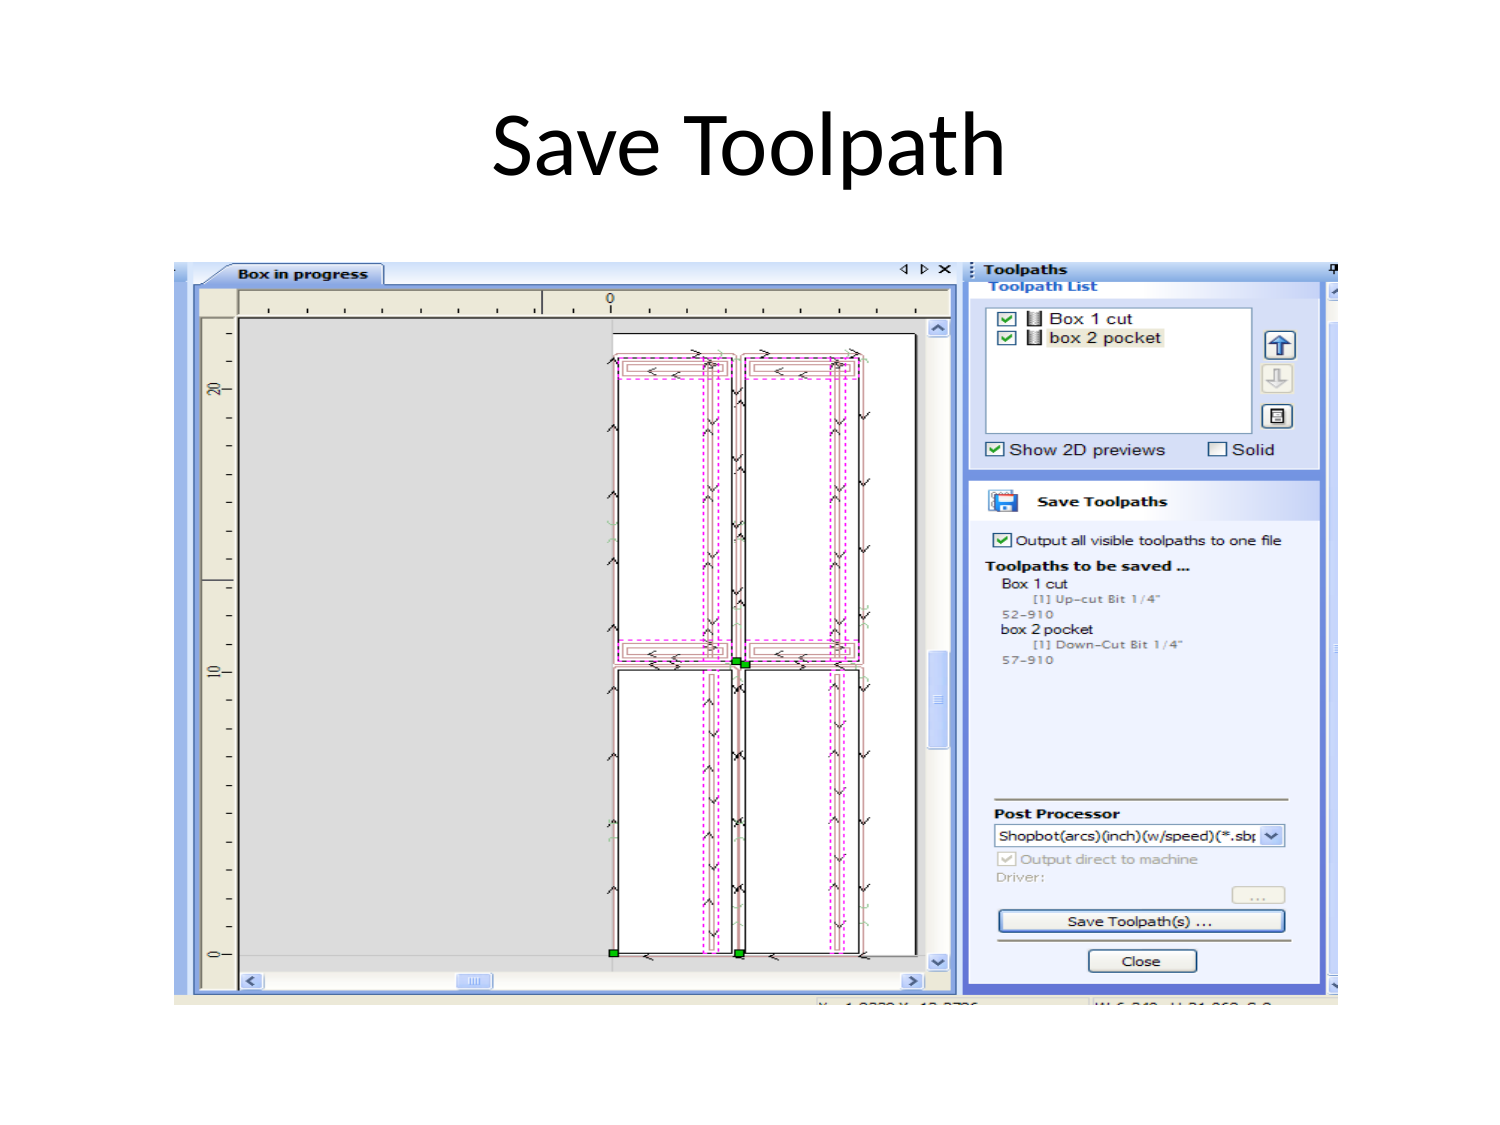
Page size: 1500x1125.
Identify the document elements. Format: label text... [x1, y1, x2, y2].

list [174, 262, 1338, 1006]
title Save Toolpath [75, 45, 1425, 233]
